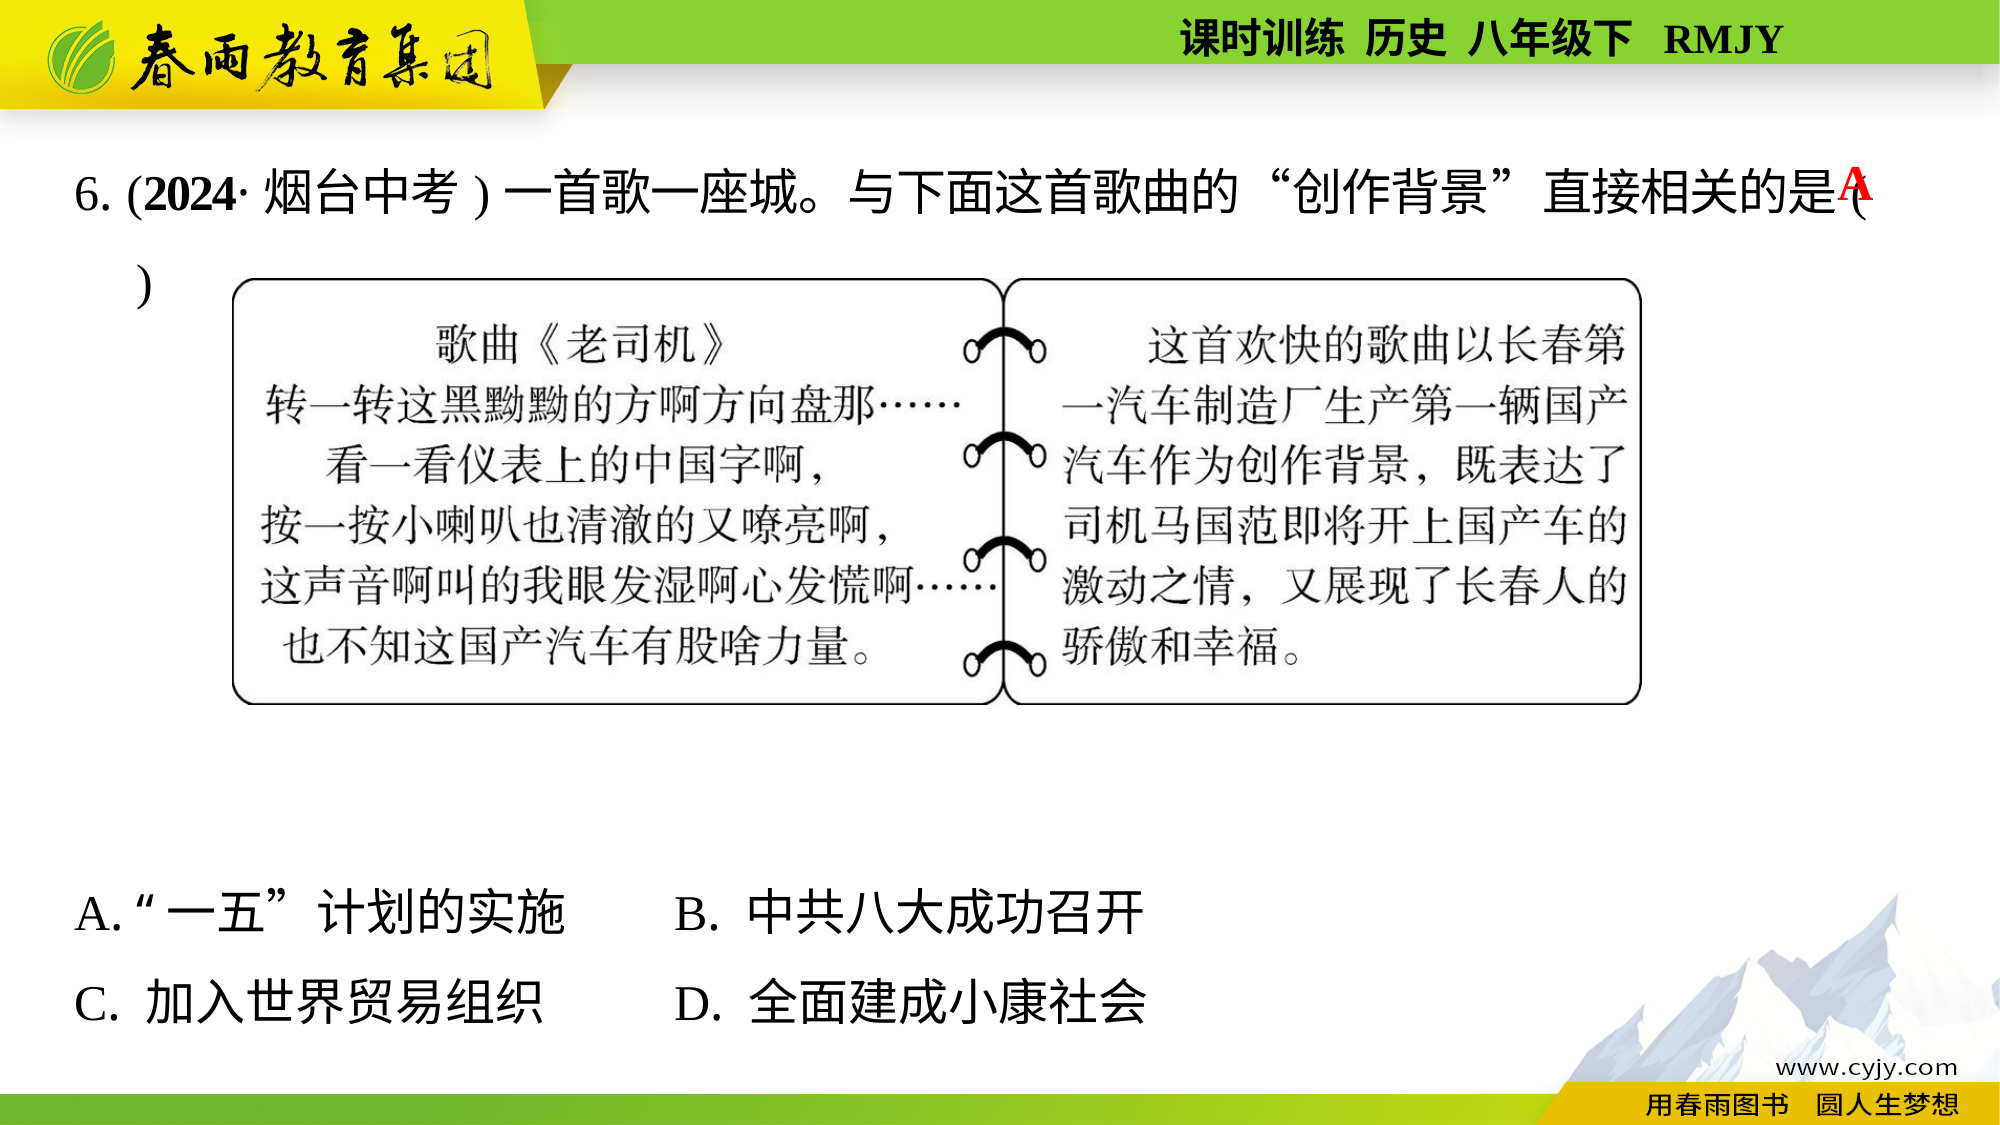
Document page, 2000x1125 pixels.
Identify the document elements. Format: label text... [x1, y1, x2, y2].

picture [0, 0, 2000, 1125]
list 6. (2024·烟台中考)一首歌一座城。与下面这首歌曲的“创作背景”直接相关的是( ) A. “一五”计划的实施 B. 中共八大成功召开 C. 加入世界贸易组织 D. 全面建成小康社会 [59, 122, 1944, 956]
text_box A [1822, 142, 1889, 218]
